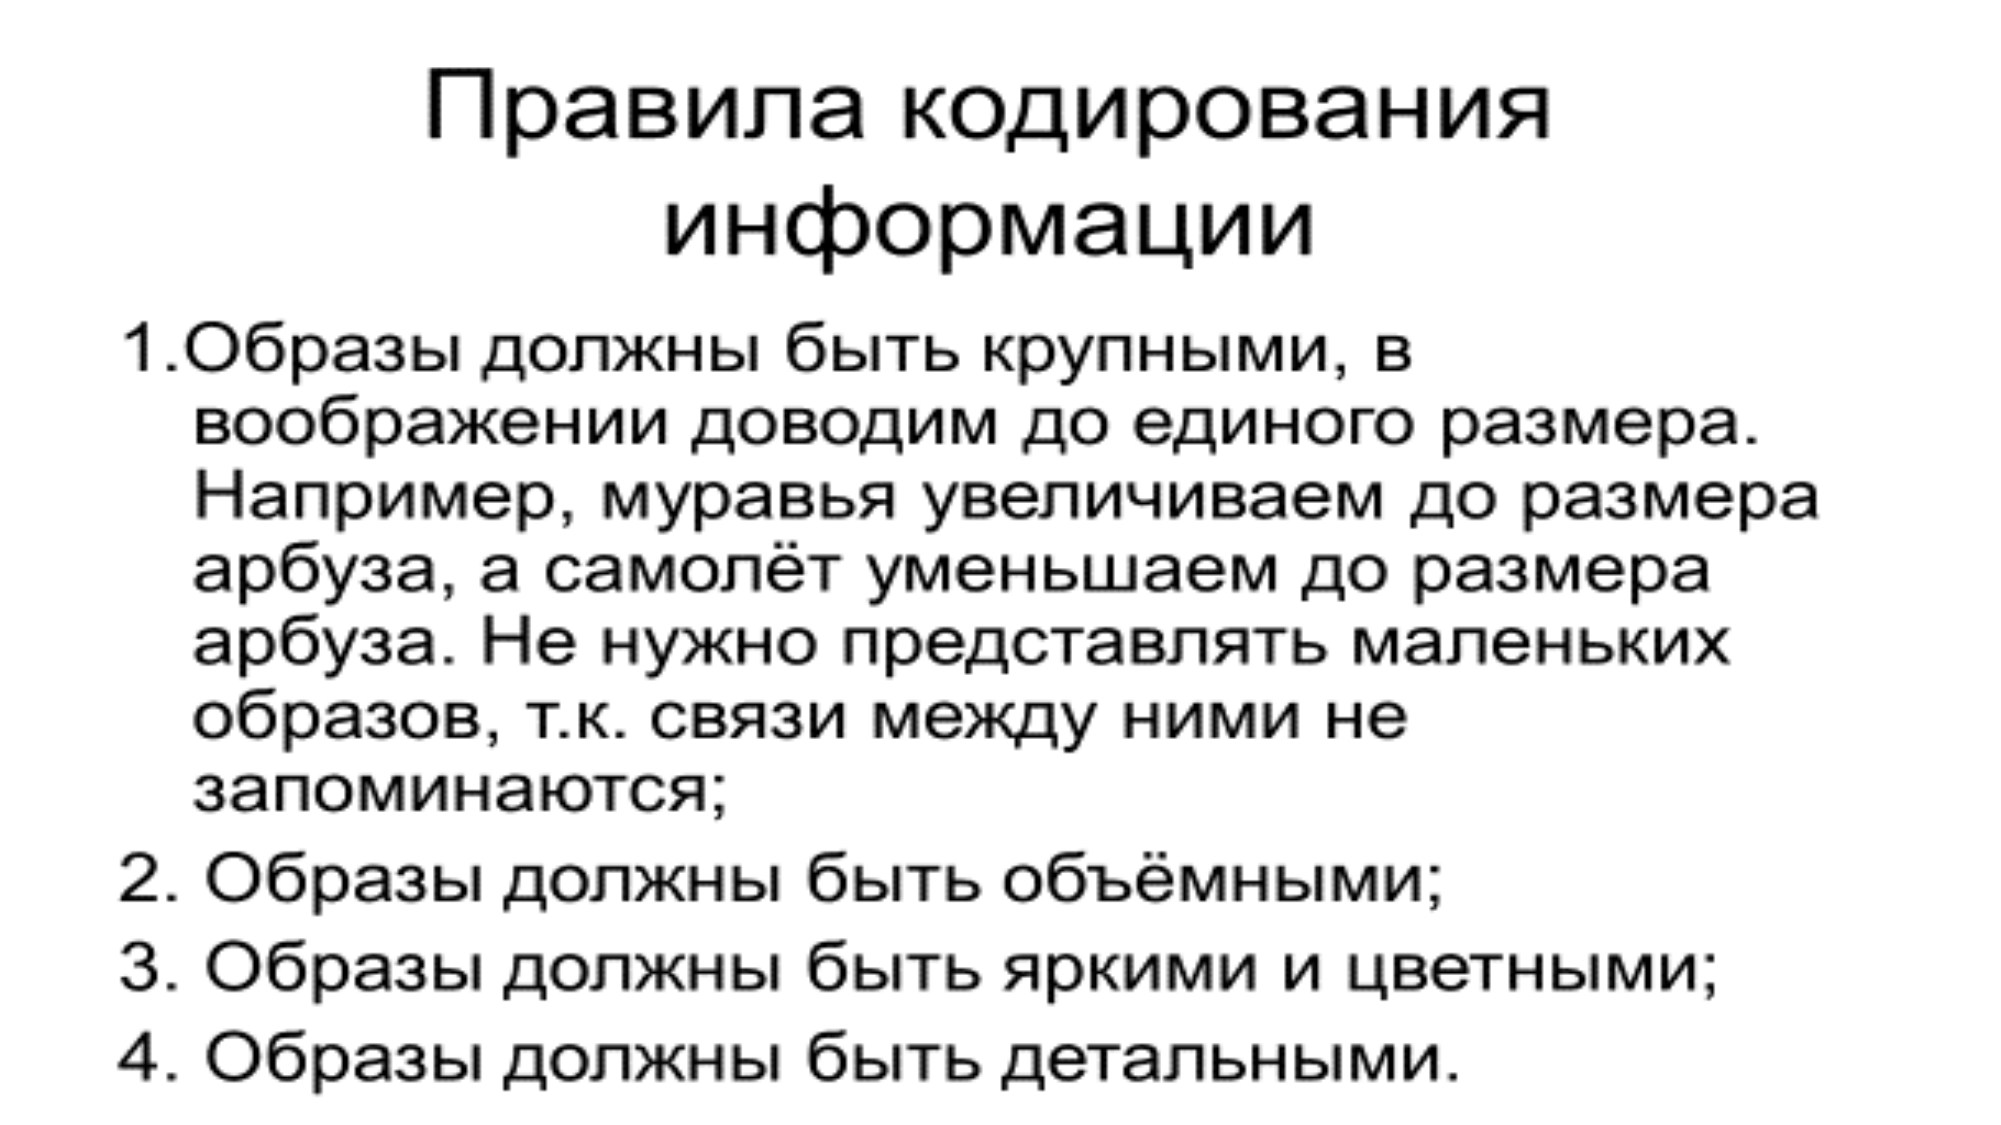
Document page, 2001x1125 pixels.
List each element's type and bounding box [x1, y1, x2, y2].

list [0, 0, 1979, 1125]
